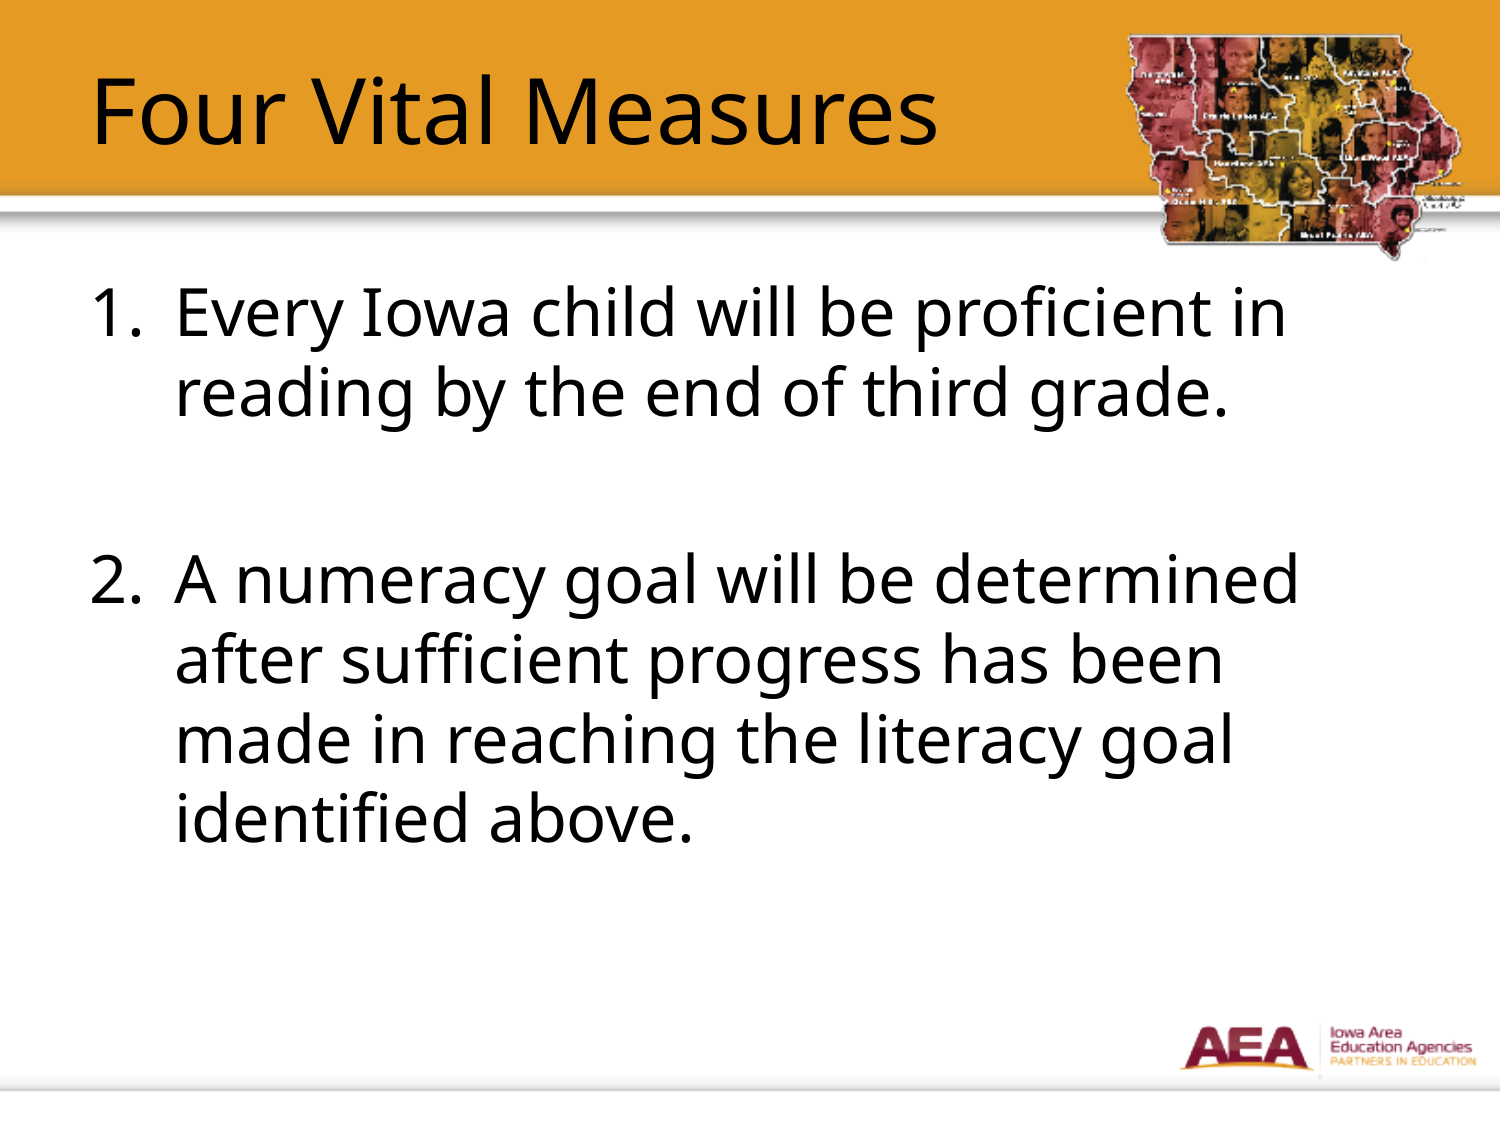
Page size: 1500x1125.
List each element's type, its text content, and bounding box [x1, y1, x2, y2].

title Four Vital Measures [75, 45, 1425, 233]
picture [0, 0, 1500, 1125]
list Every Iowa child will be proficient in reading by the end of third grade. A numeracy goal will be determined after sufficient progress has been made in reaching the literacy goal identified above. [75, 262, 1425, 1005]
